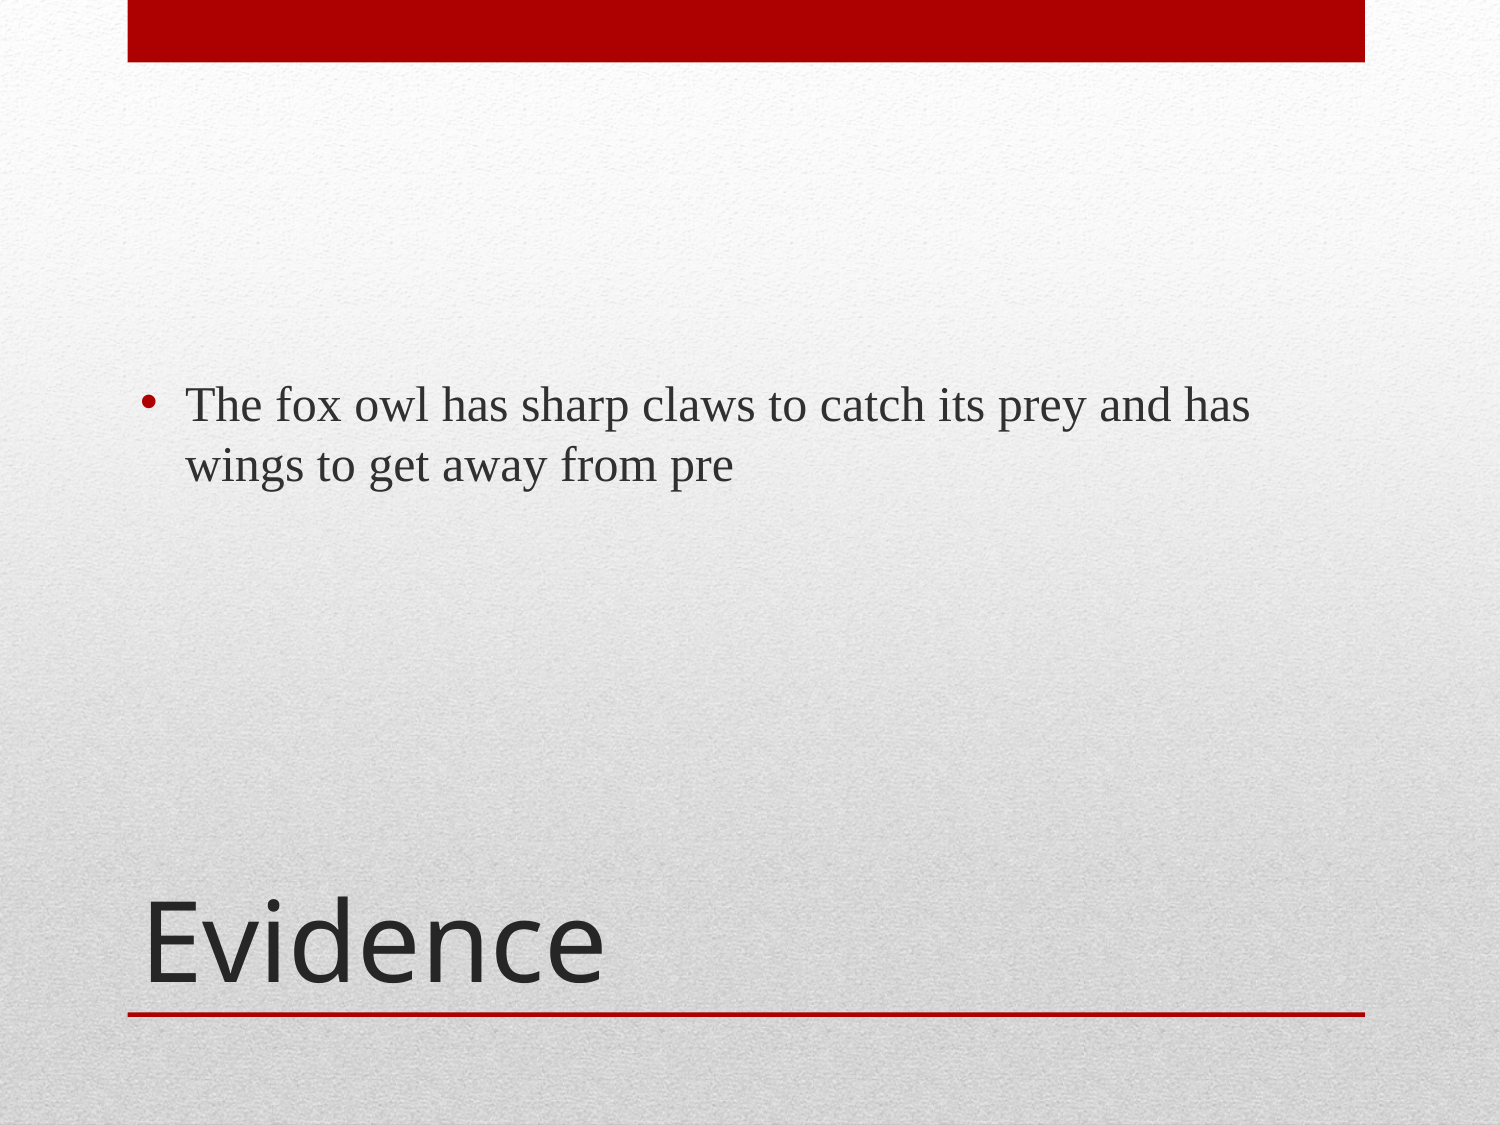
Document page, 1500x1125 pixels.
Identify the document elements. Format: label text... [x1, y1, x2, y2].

title Evidence [125, 750, 1238, 1013]
list The fox owl has sharp claws to catch its prey and has wings to get away from pre [125, 112, 1363, 750]
